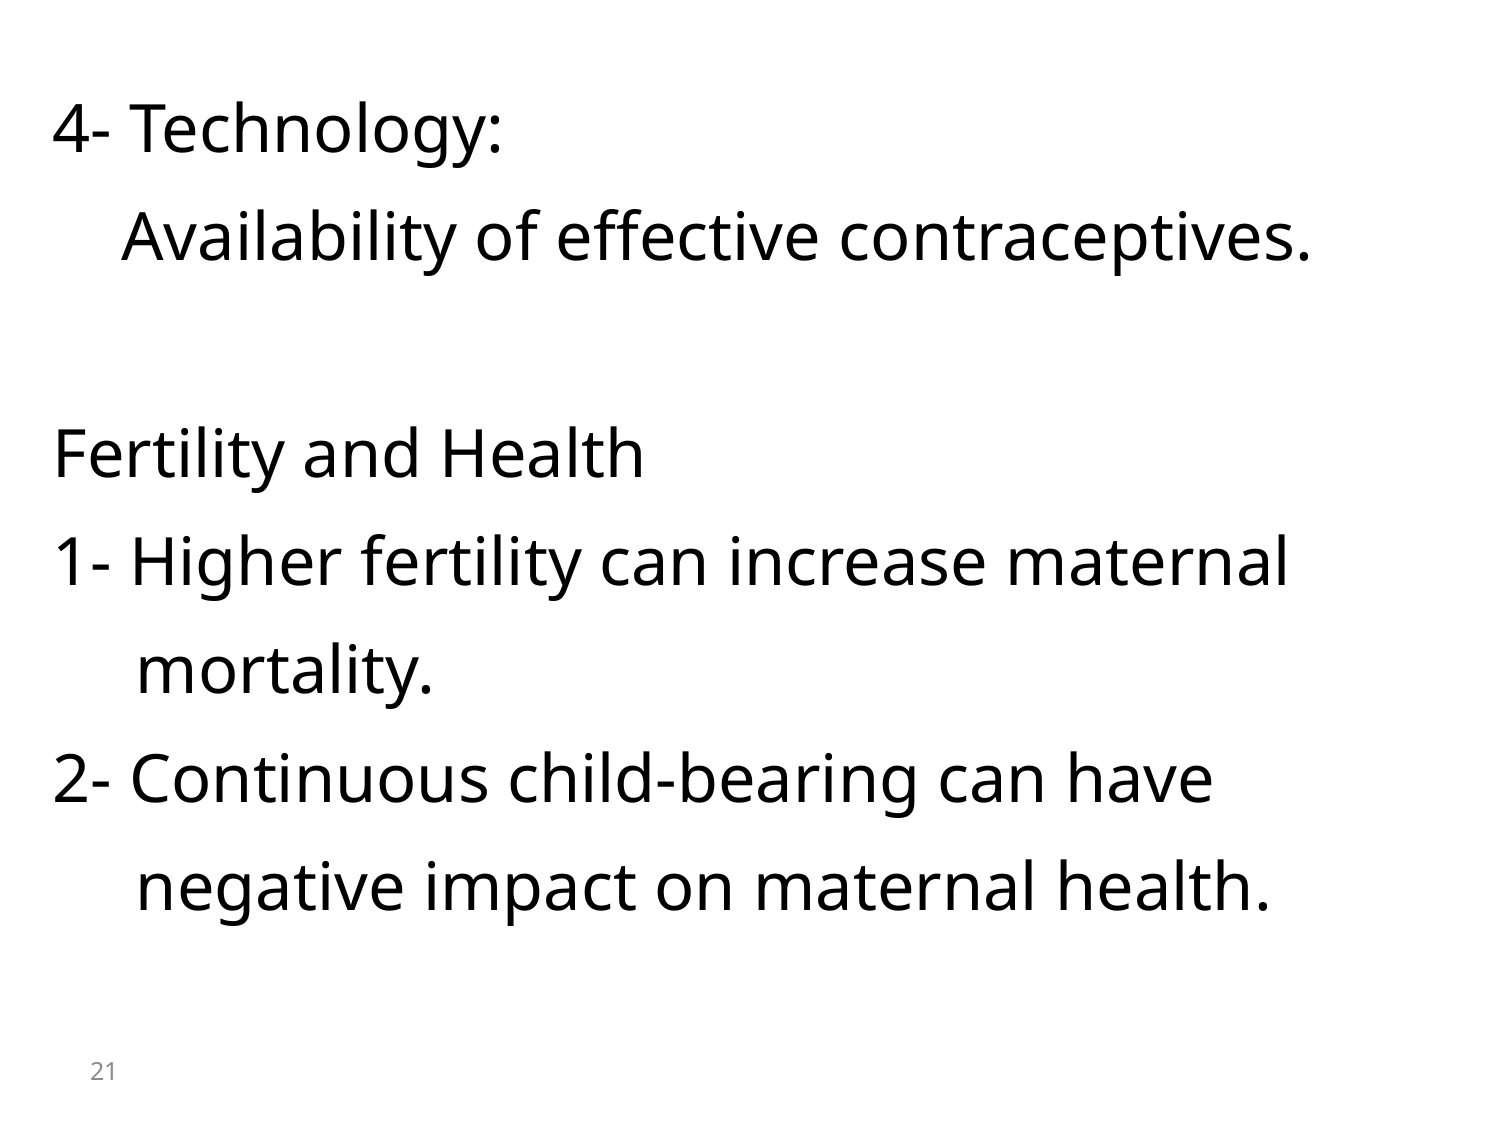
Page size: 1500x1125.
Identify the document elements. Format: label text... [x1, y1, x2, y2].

text_box 4- Technology: Availability of effective contraceptives. Fertility and Health 1- Higher fertility can increase maternal mortality. 2- Continuous child-bearing can have negative impact on maternal health. [37, 49, 1450, 1040]
slide_number 21 [75, 1042, 425, 1103]
